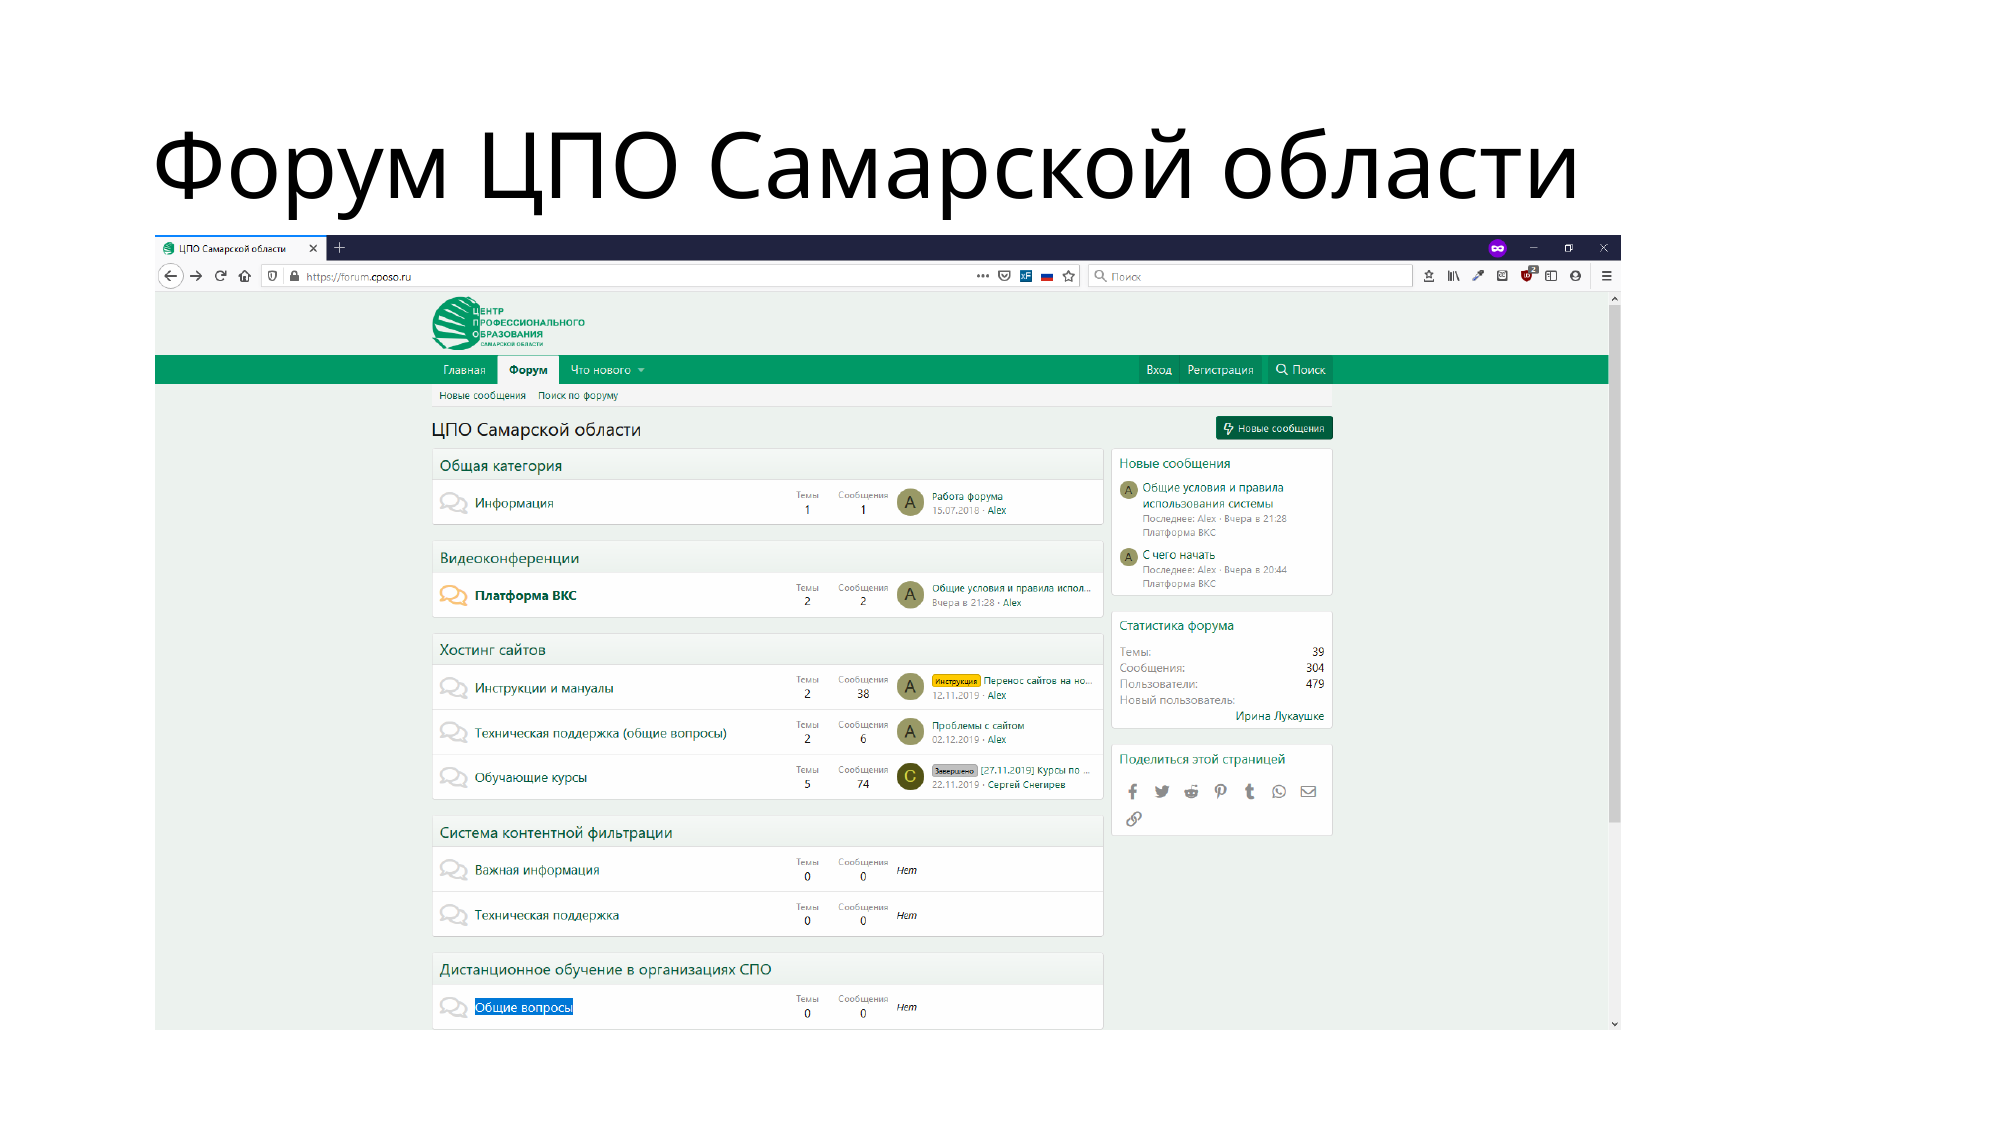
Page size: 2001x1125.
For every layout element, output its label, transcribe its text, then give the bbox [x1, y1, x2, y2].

title Форум ЦПО Самарской области [137, 59, 1863, 278]
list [155, 235, 1621, 1030]
